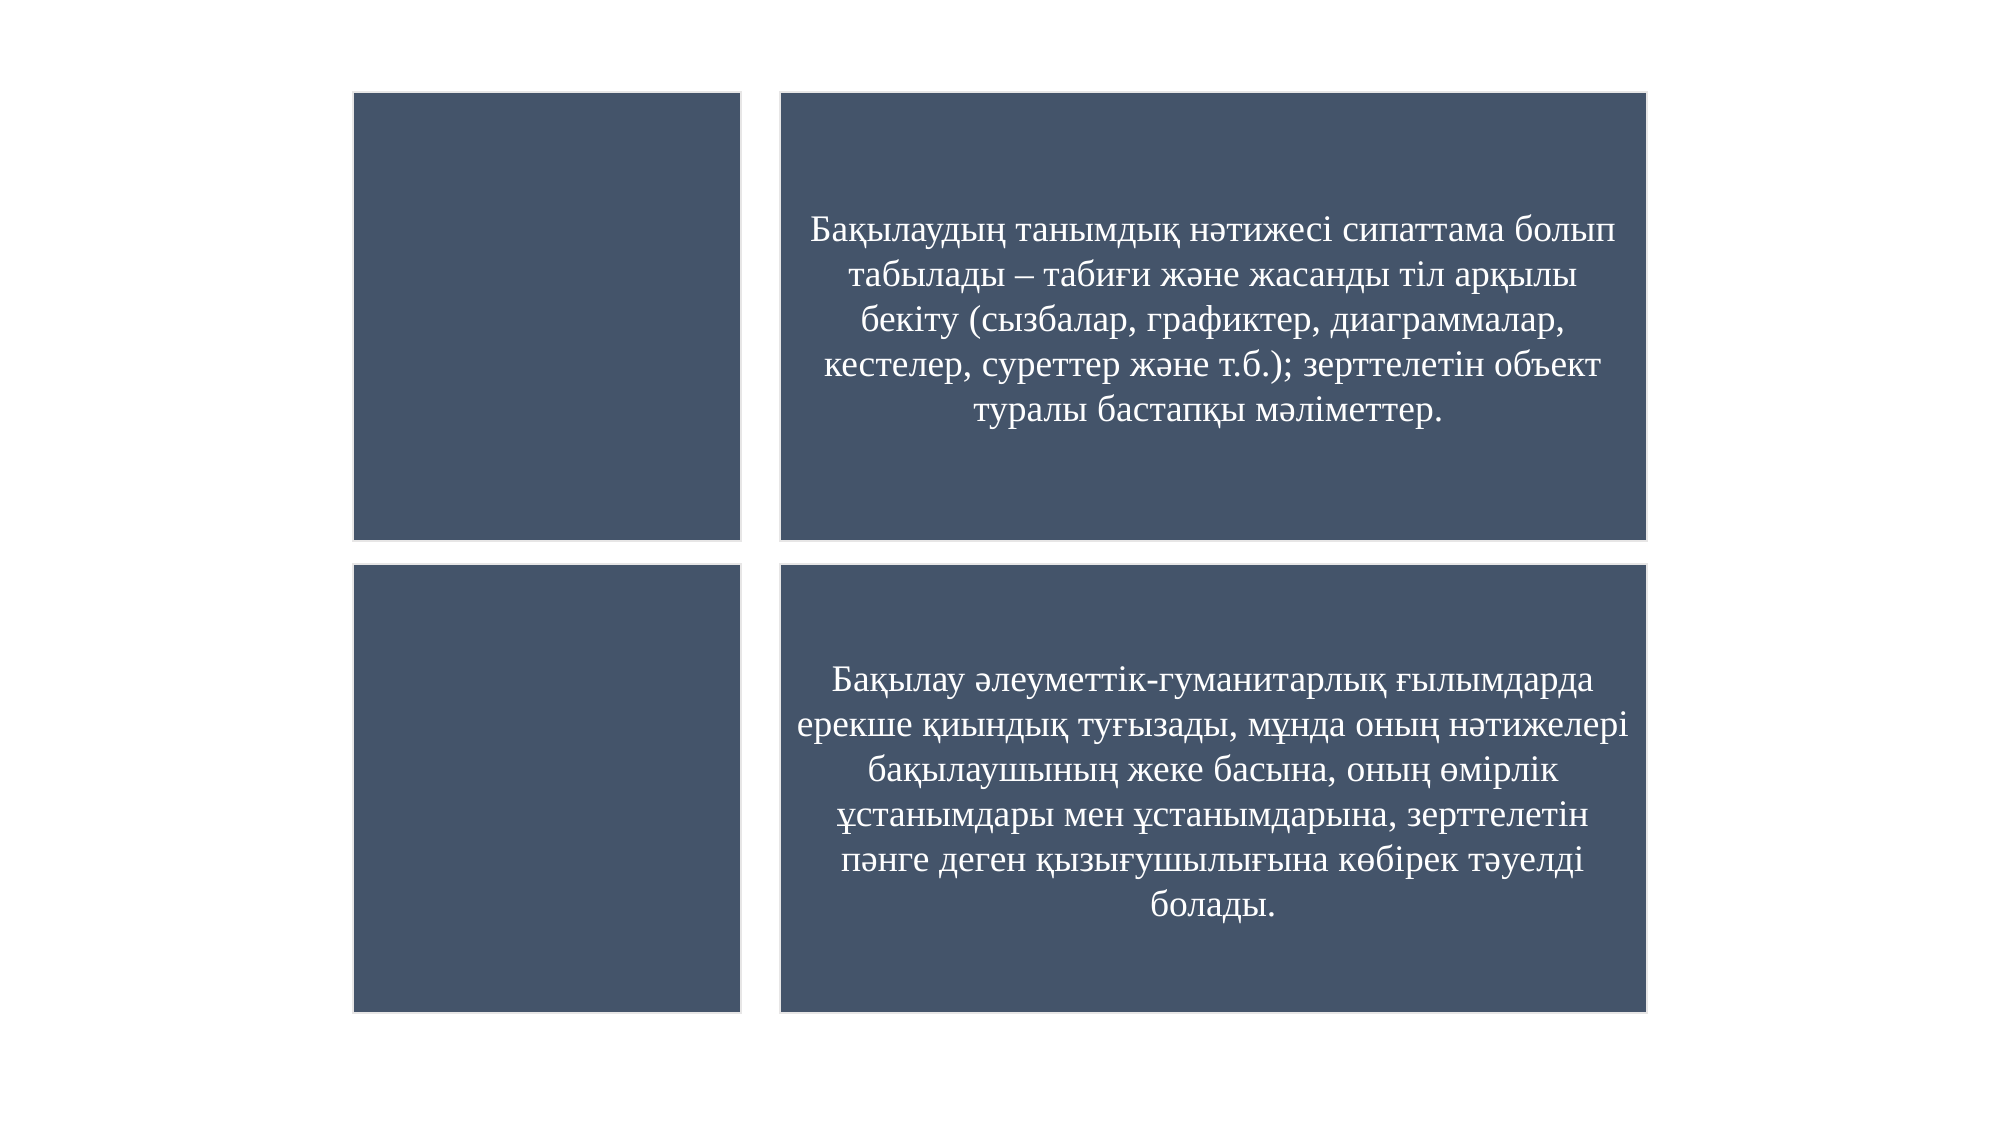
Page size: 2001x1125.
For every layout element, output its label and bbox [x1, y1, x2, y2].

list [353, 91, 1647, 1014]
